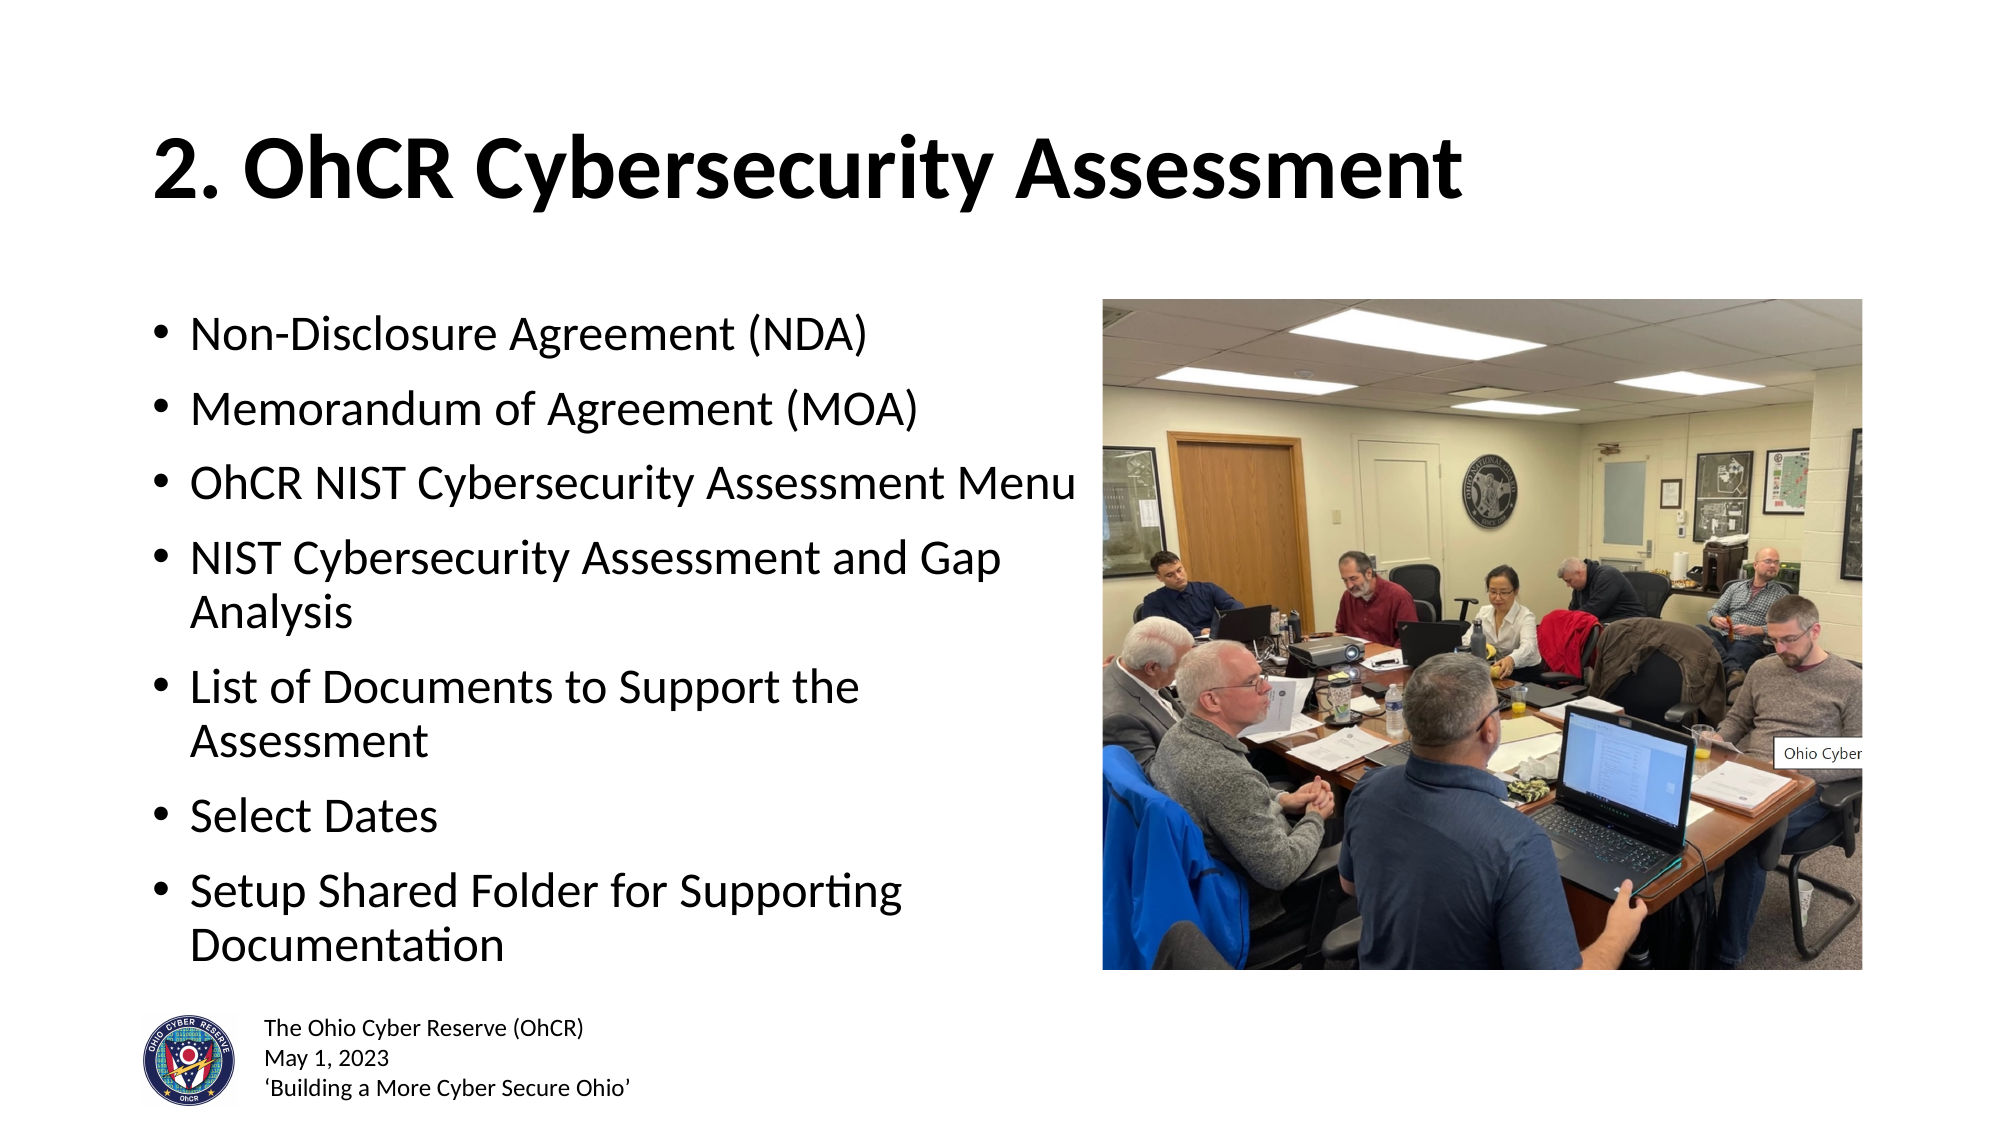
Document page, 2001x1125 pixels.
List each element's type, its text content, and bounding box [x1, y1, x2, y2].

picture [1102, 299, 1863, 970]
list Non-Disclosure Agreement (NDA) Memorandum of Agreement (MOA) OhCR NIST Cybersecurity Assessment Menu NIST Cybersecurity Assessment and Gap Analysis List of Documents to Support the Assessment Select Dates Setup Shared Folder for Supporting Documentation [137, 299, 1105, 1014]
text_box The Ohio Cyber Reserve (OhCR) May 1, 2023 ‘Building a More Cyber Secure Ohio’ [249, 1004, 647, 1109]
picture [140, 1013, 238, 1108]
title 2. OhCR Cybersecurity Assessment [137, 59, 1916, 278]
